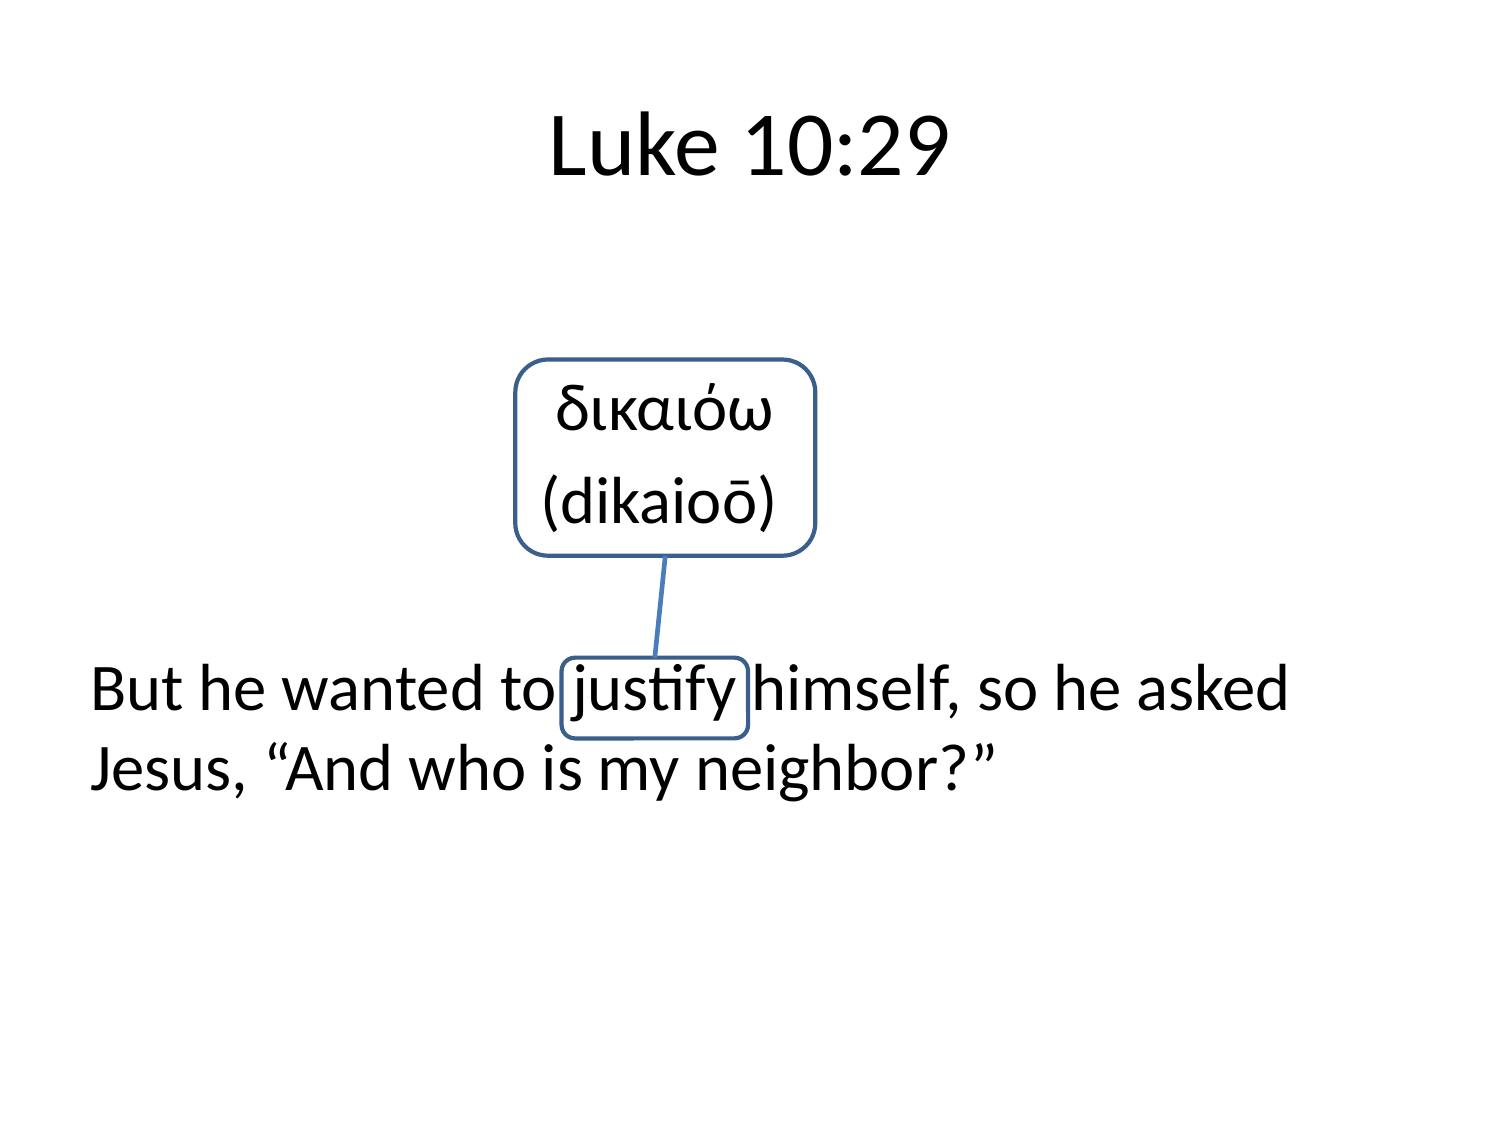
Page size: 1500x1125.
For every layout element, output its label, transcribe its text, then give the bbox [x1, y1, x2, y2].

list δικαιόω (dikaioō) But he wanted to justify himself, so he asked Jesus, “And who is my neighbor?” [75, 262, 1425, 1005]
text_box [654, 555, 666, 658]
text_box [513, 357, 818, 558]
text_box [559, 655, 751, 741]
title Luke 10:29 [75, 45, 1425, 233]
